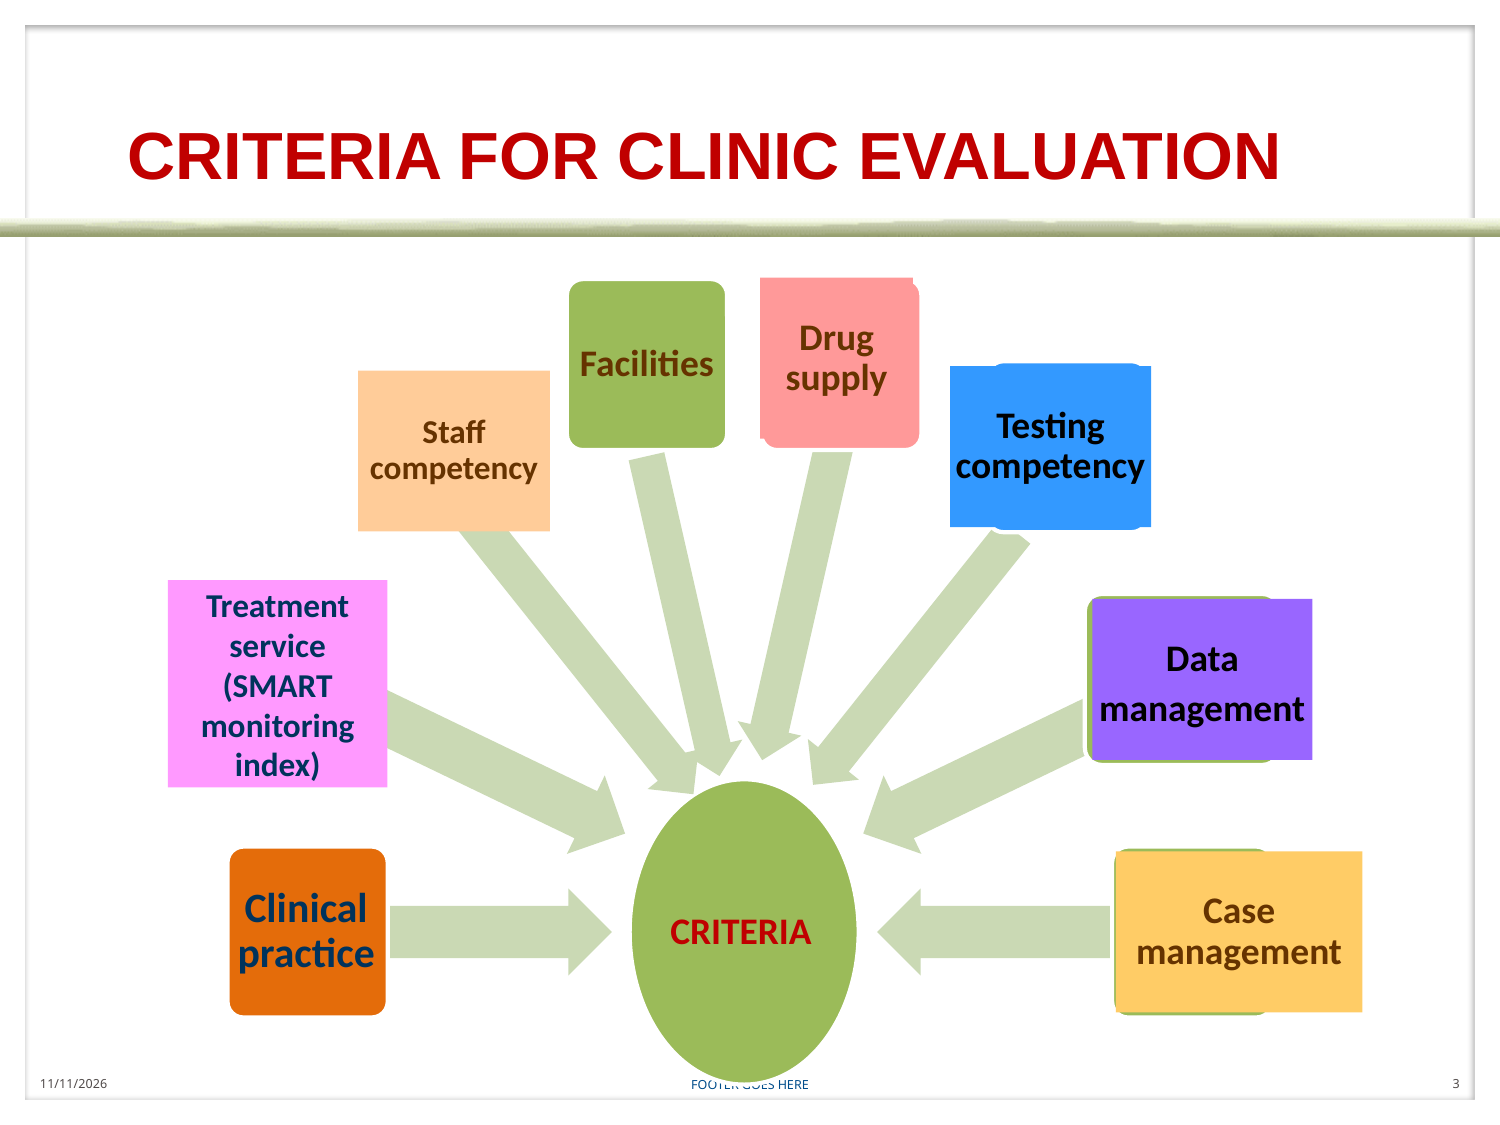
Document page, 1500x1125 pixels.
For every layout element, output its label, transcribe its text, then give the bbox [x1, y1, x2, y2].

text_box [737, 459, 852, 761]
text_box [566, 278, 728, 451]
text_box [759, 277, 922, 451]
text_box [212, 846, 401, 1018]
text_box [628, 459, 743, 777]
picture [0, 218, 1500, 237]
text_box [863, 700, 1079, 854]
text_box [1111, 846, 1363, 1018]
footer FOOTER GOES HERE [512, 1069, 988, 1100]
text_box [466, 541, 697, 777]
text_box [1084, 593, 1313, 766]
text_box [807, 541, 1031, 778]
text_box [167, 579, 388, 788]
text_box [392, 692, 624, 854]
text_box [357, 370, 551, 532]
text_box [629, 779, 859, 1085]
slide_number 3 [1125, 1069, 1475, 1100]
title CRITERIA FOR CLINIC EVALUATION [112, 104, 1388, 200]
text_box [949, 360, 1152, 533]
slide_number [24, 1069, 375, 1100]
text_box [404, 888, 612, 976]
text_box [877, 888, 1106, 976]
